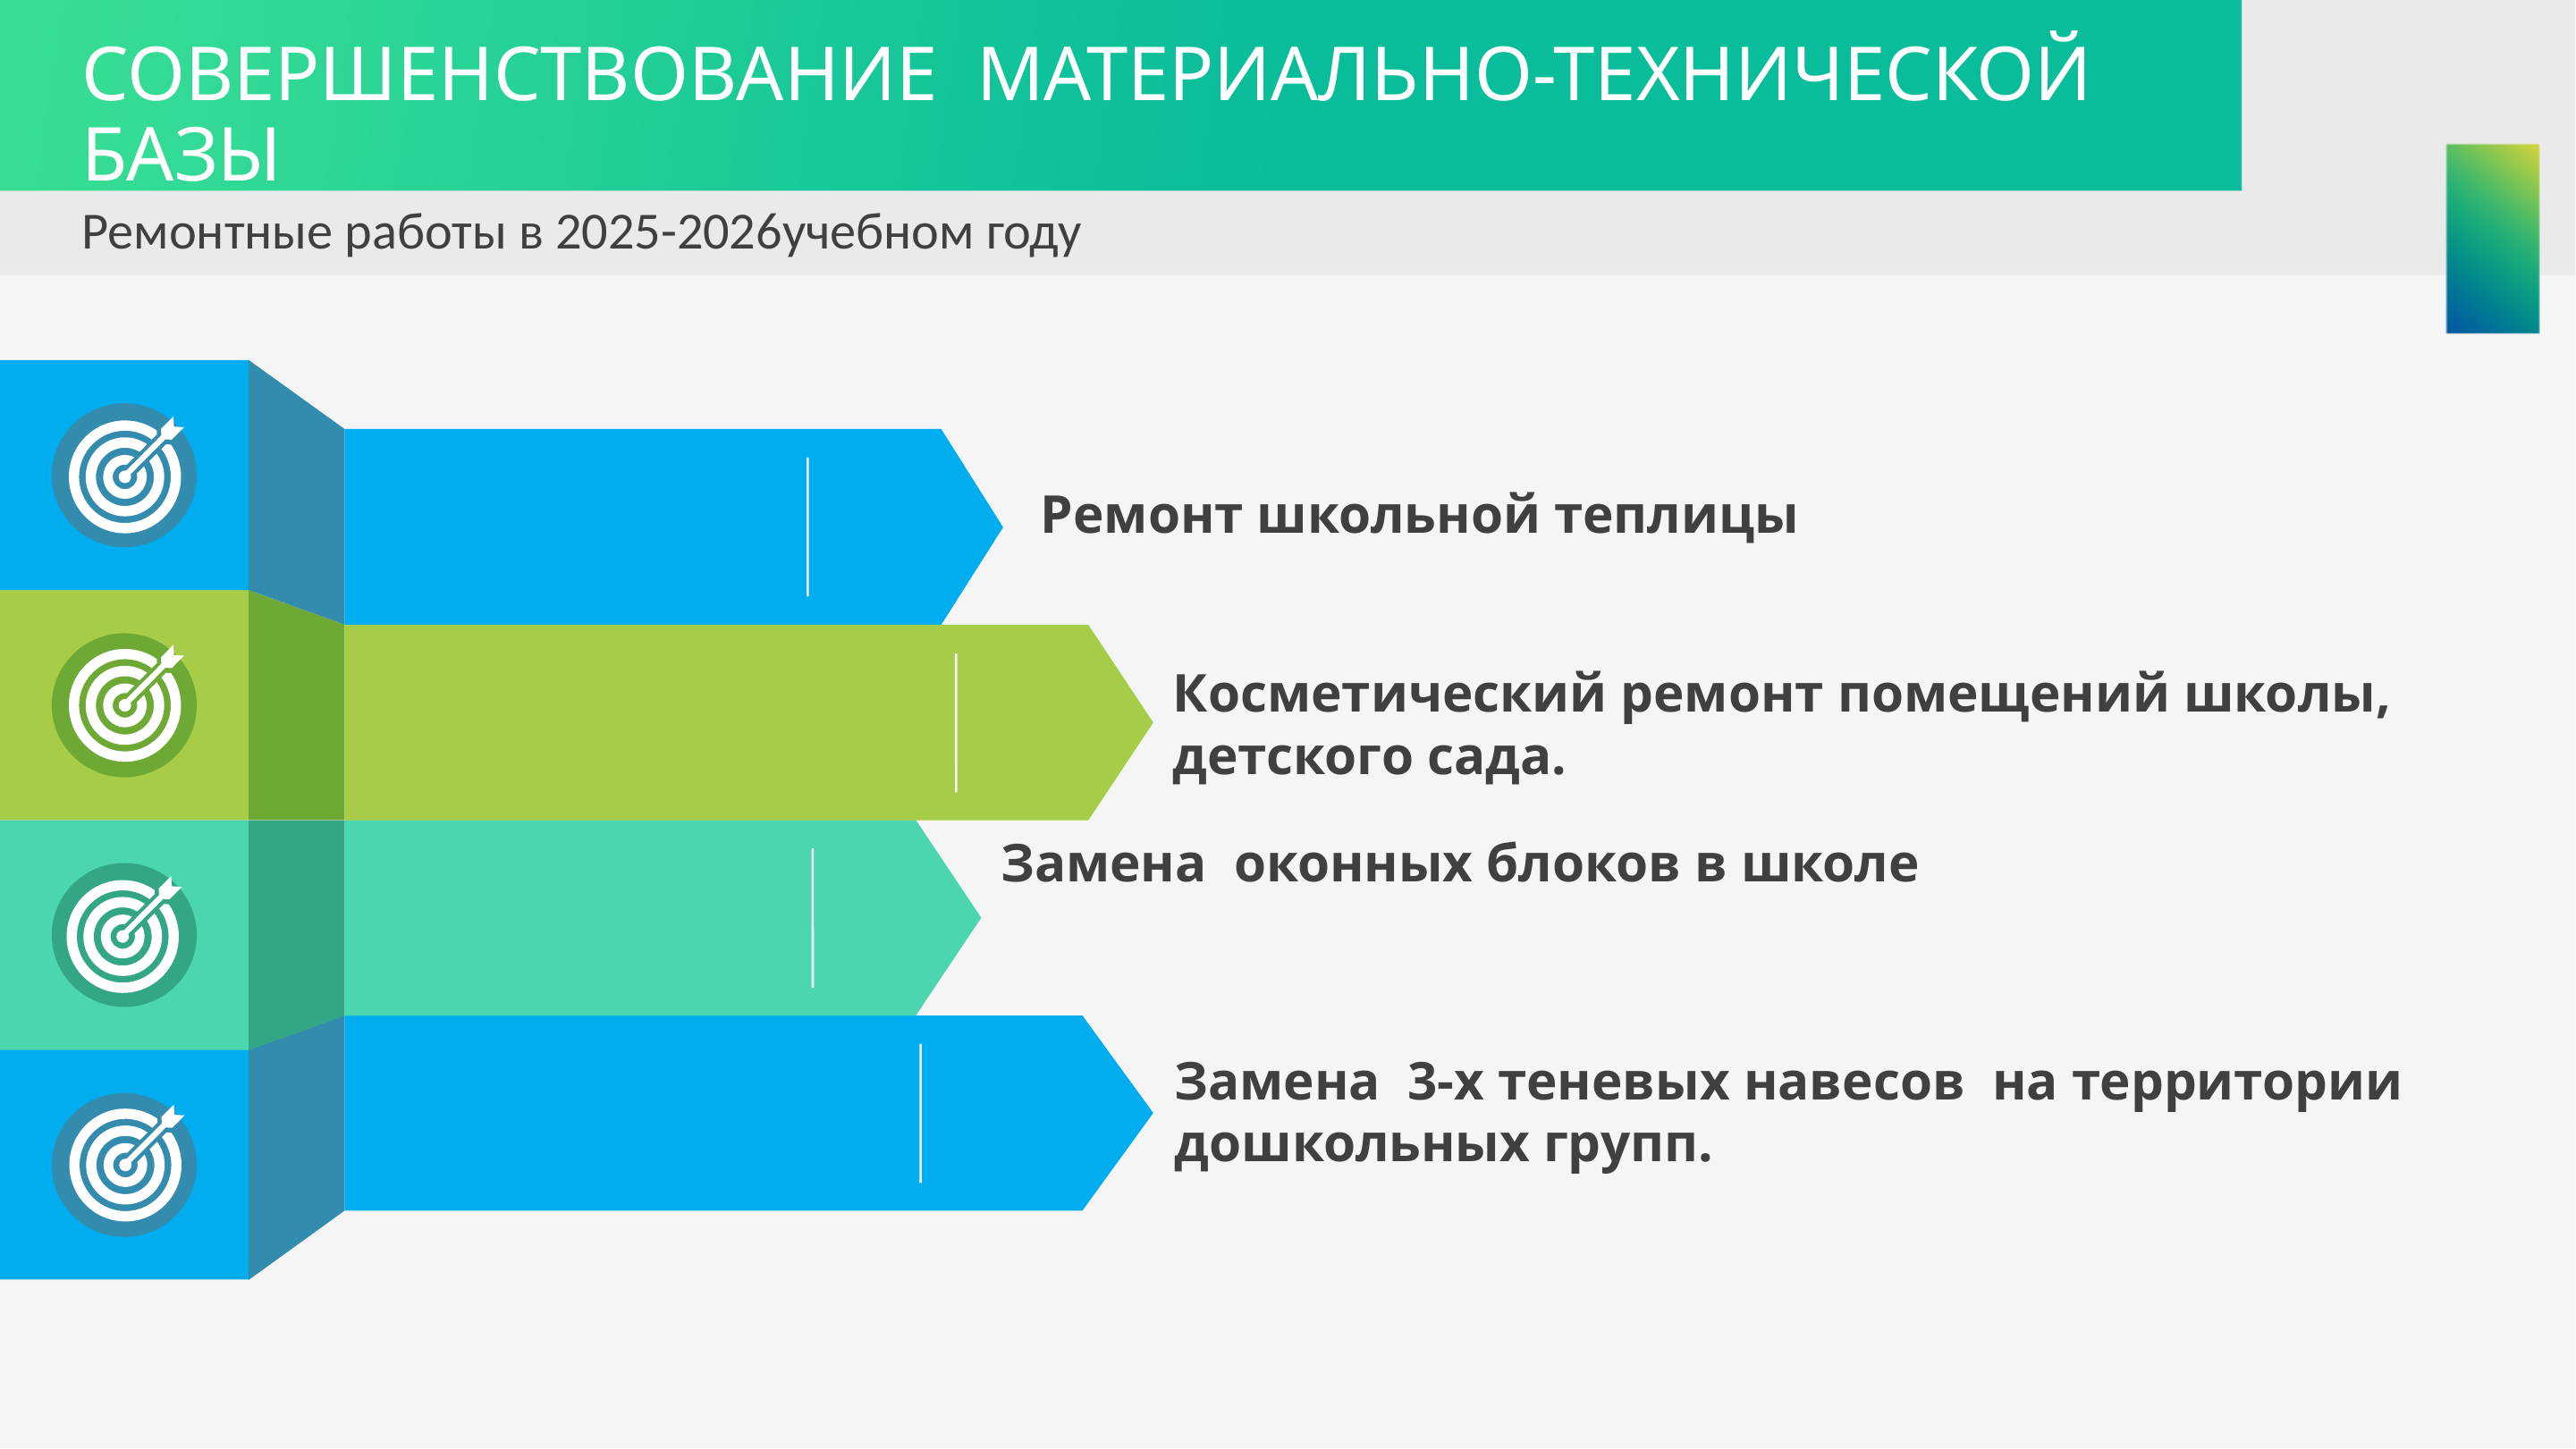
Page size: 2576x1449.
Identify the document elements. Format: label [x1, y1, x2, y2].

text_box [0, 359, 1154, 1281]
picture [0, 0, 2576, 1448]
